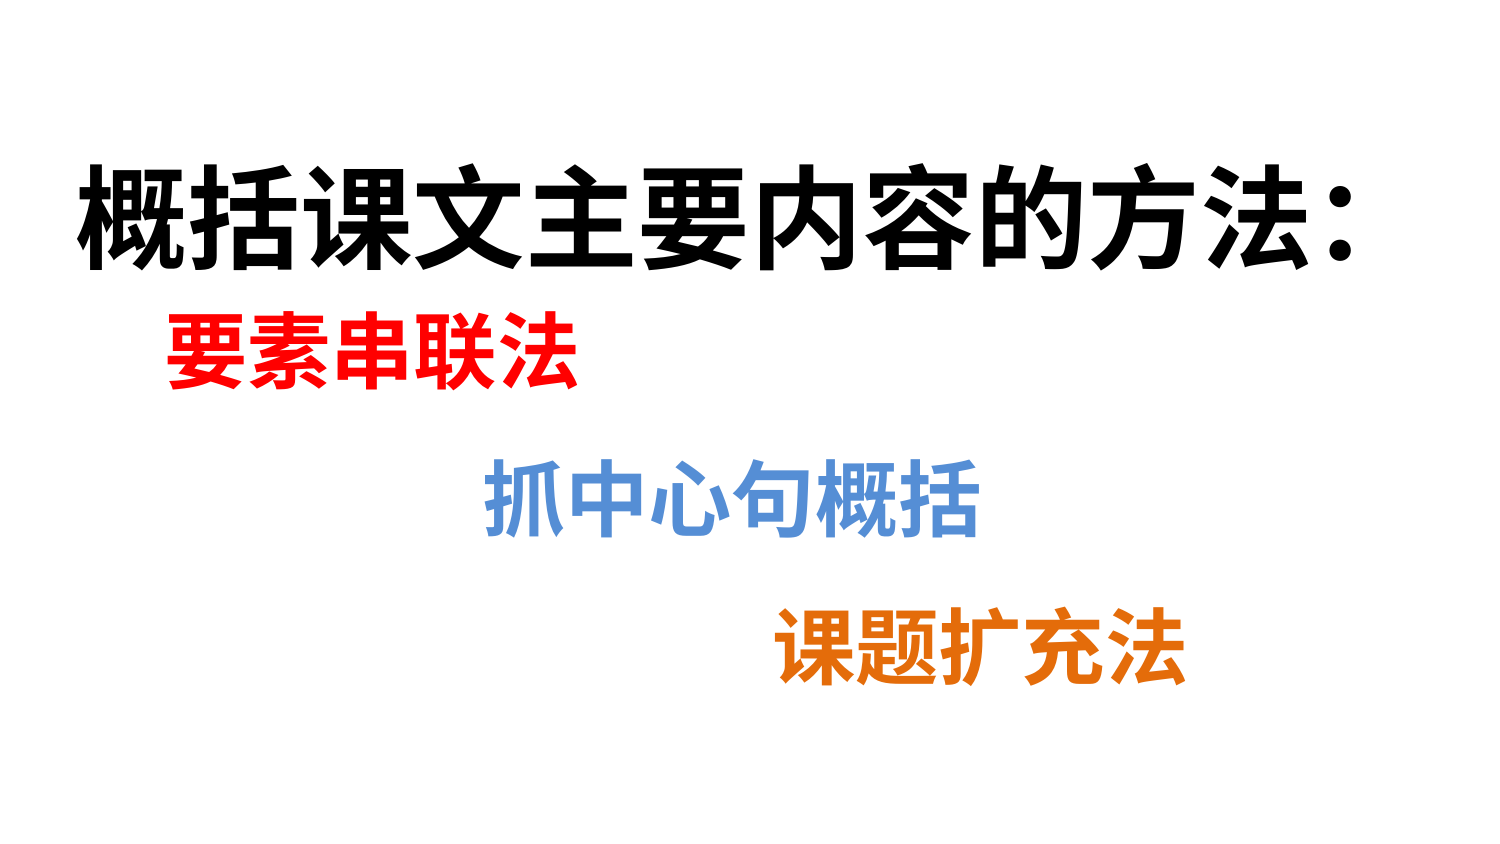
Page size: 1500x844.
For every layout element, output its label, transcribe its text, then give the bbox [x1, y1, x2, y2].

text_box 要素串联法 [149, 291, 715, 407]
text_box 抓中心句概括 [467, 439, 1033, 555]
text_box 概括课文主要内容的方法： [60, 113, 1440, 290]
text_box 课题扩充法 [757, 587, 1290, 703]
